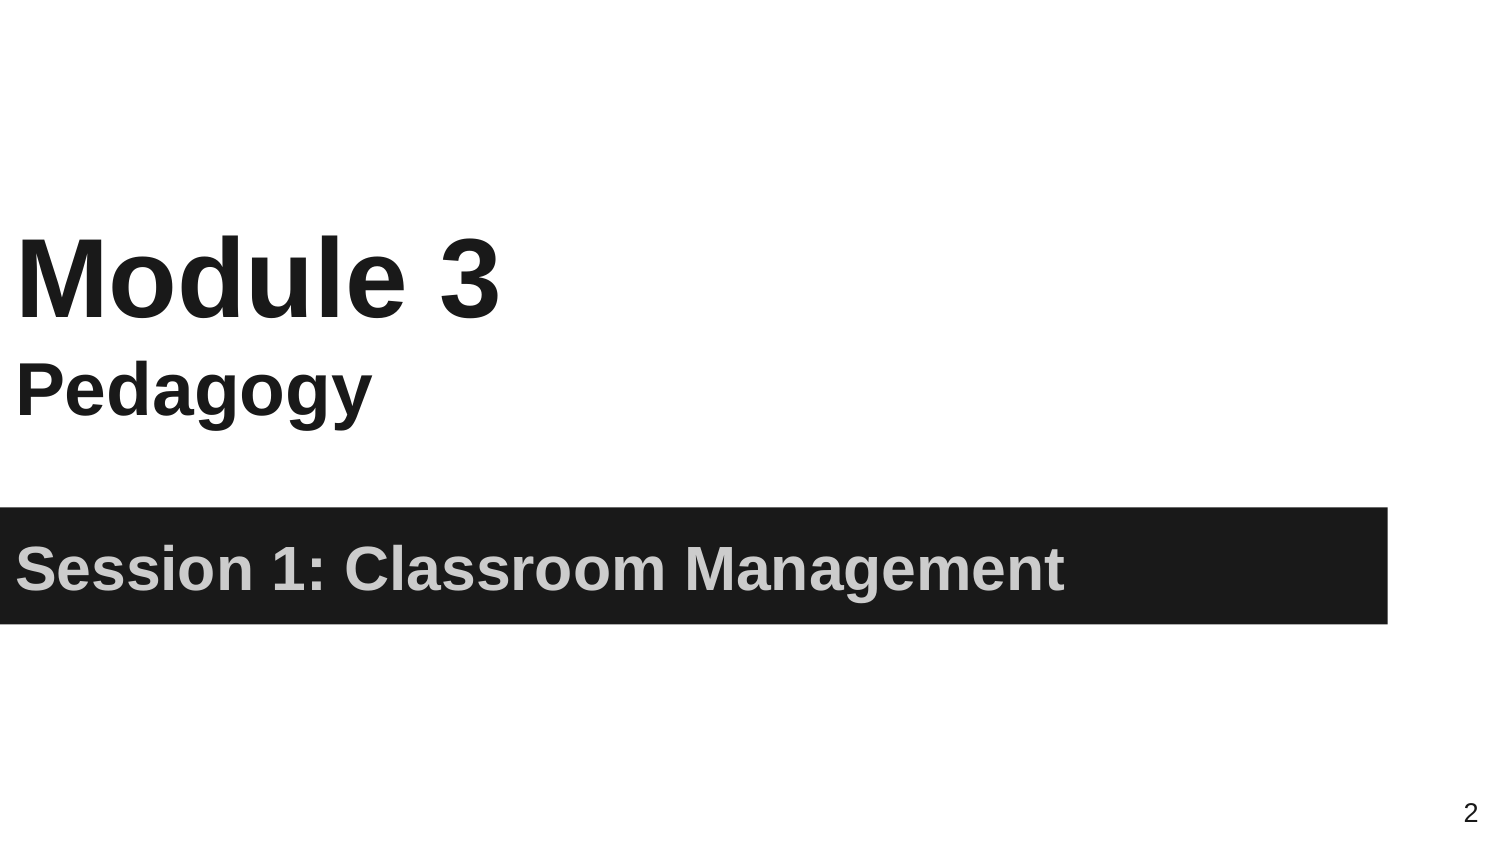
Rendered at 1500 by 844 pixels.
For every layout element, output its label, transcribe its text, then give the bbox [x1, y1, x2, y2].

title Module 3 Pedagogy [0, 169, 1275, 446]
slide_number 2 [1403, 779, 1494, 844]
subtitle Session 1: Classroom Management [0, 507, 1275, 625]
